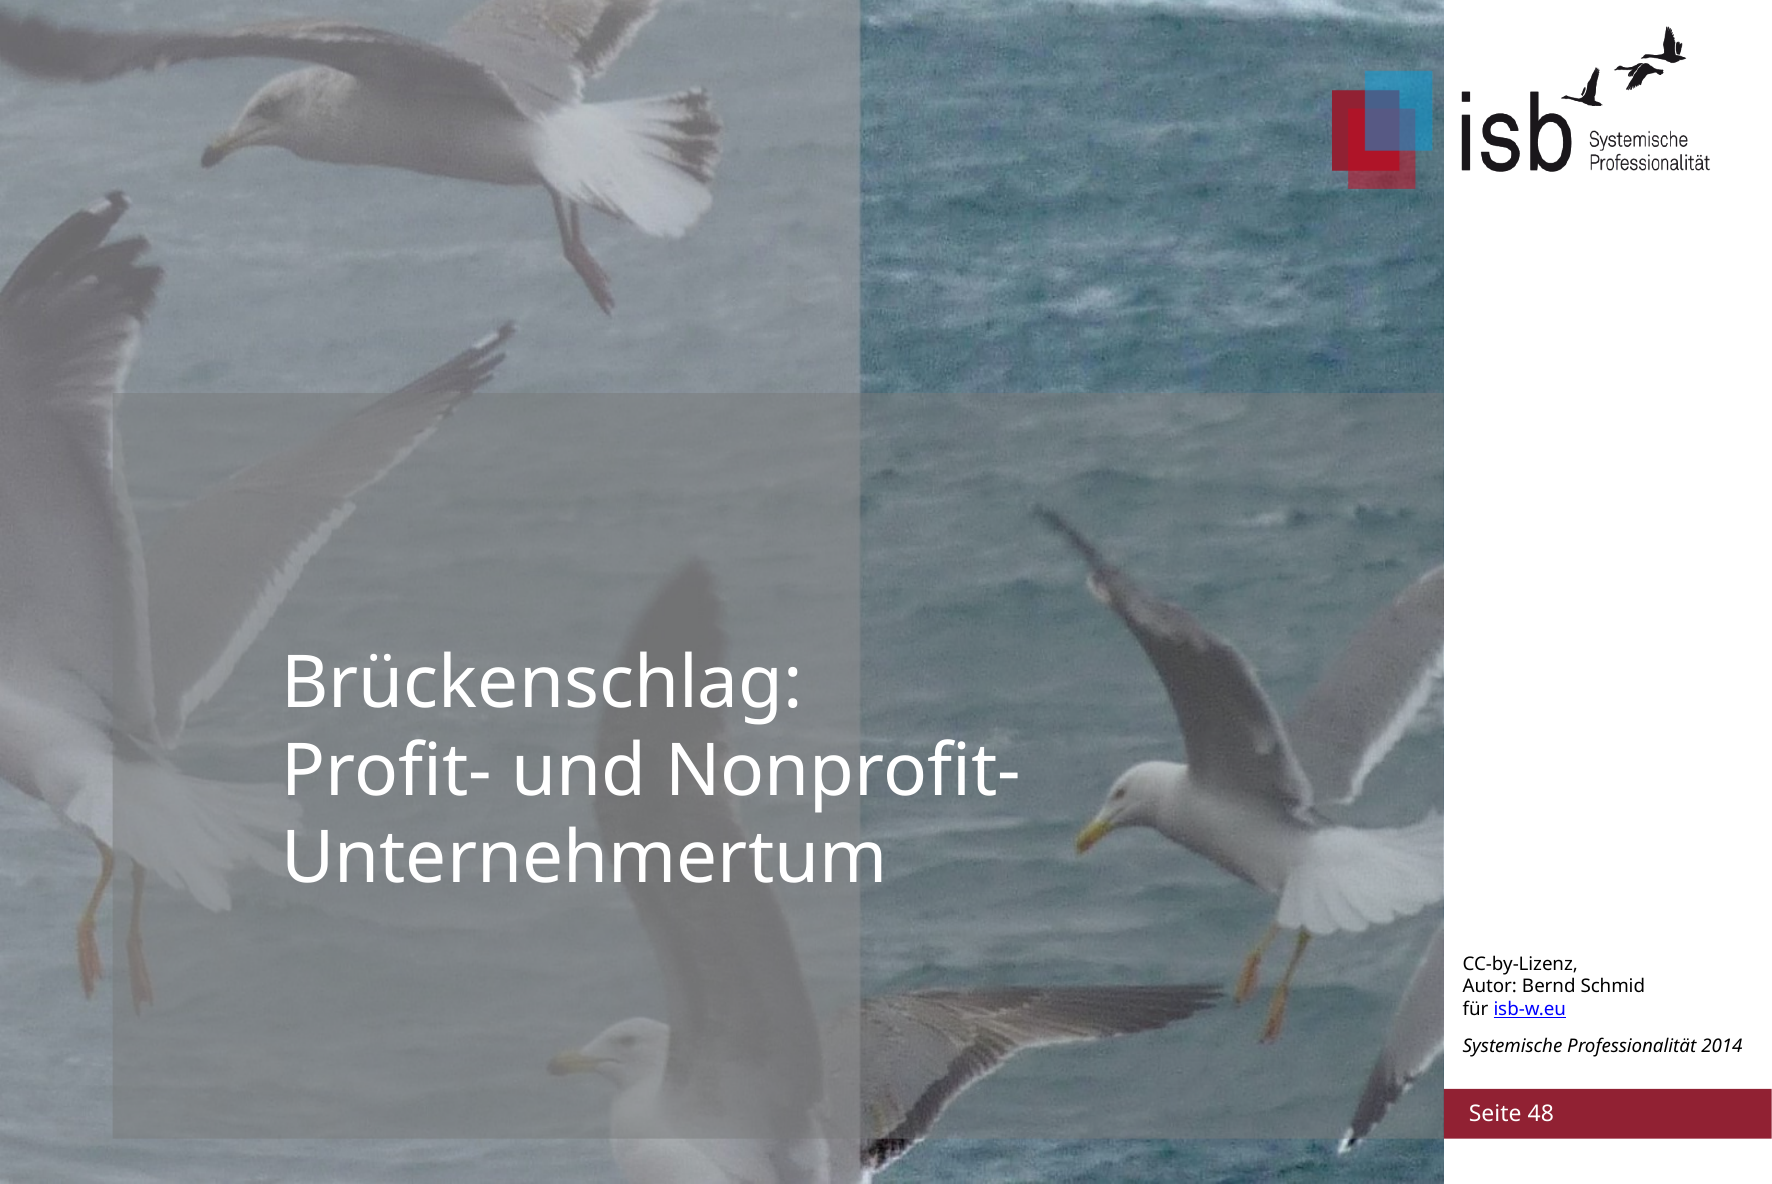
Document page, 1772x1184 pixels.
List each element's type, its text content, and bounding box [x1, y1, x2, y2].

title Brückenschlag: Profit- und Nonprofit- Unternehmertum [112, 393, 1444, 1139]
picture [0, 0, 1725, 1184]
slide_number Seite 48 [1443, 1088, 1772, 1139]
